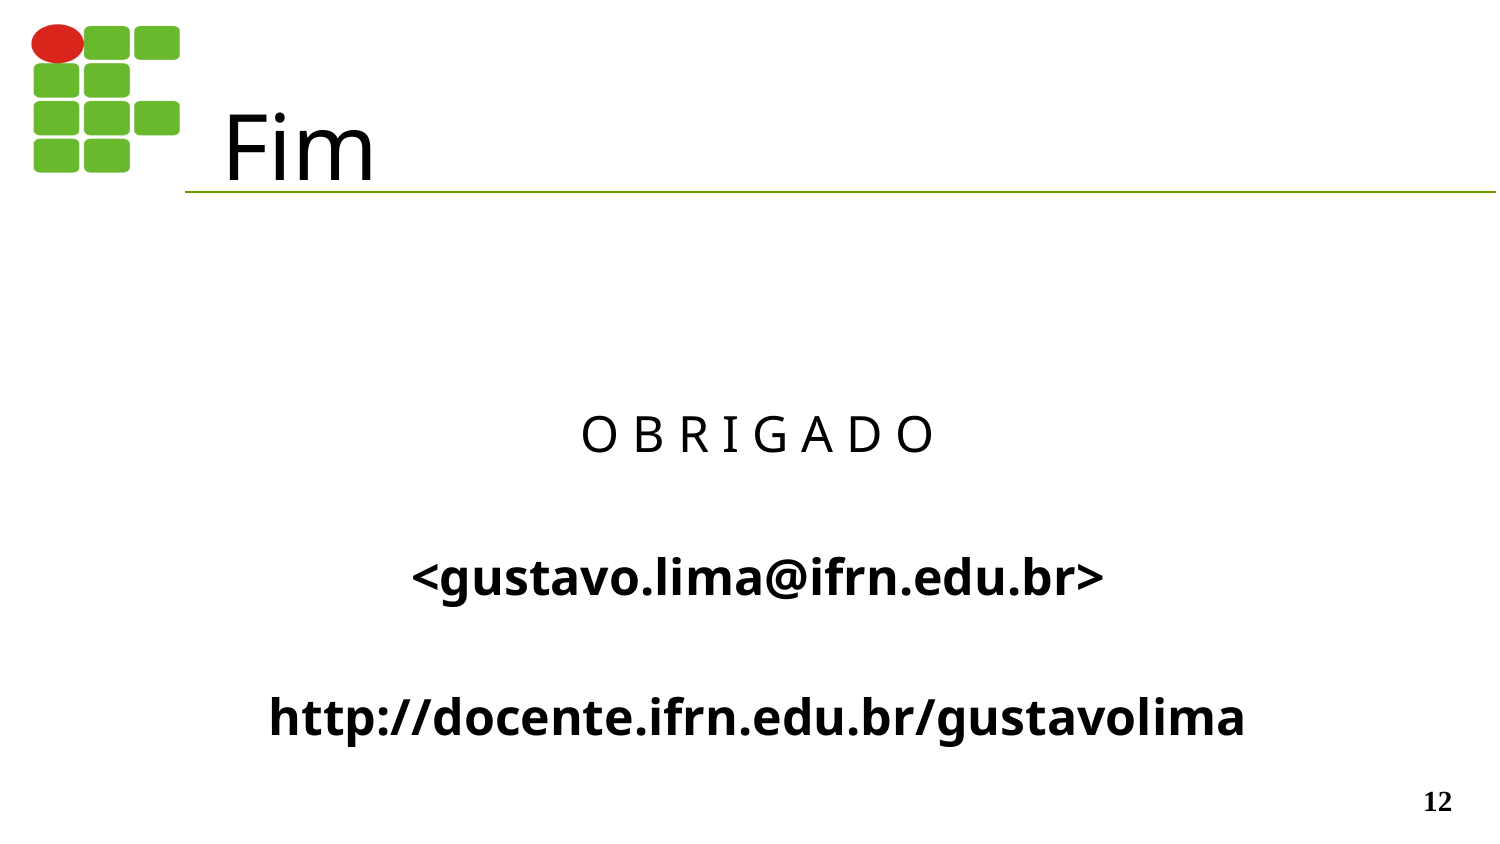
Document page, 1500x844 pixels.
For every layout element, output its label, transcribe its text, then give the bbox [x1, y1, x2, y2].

text_box ‹#› [1155, 768, 1468, 825]
title Fim [206, 26, 1468, 207]
list O B R I G A D O <gustavo.lima@ifrn.edu.br> http://docente.ifrn.edu.br/gustavolima [46, 248, 1469, 755]
picture [29, 23, 182, 174]
